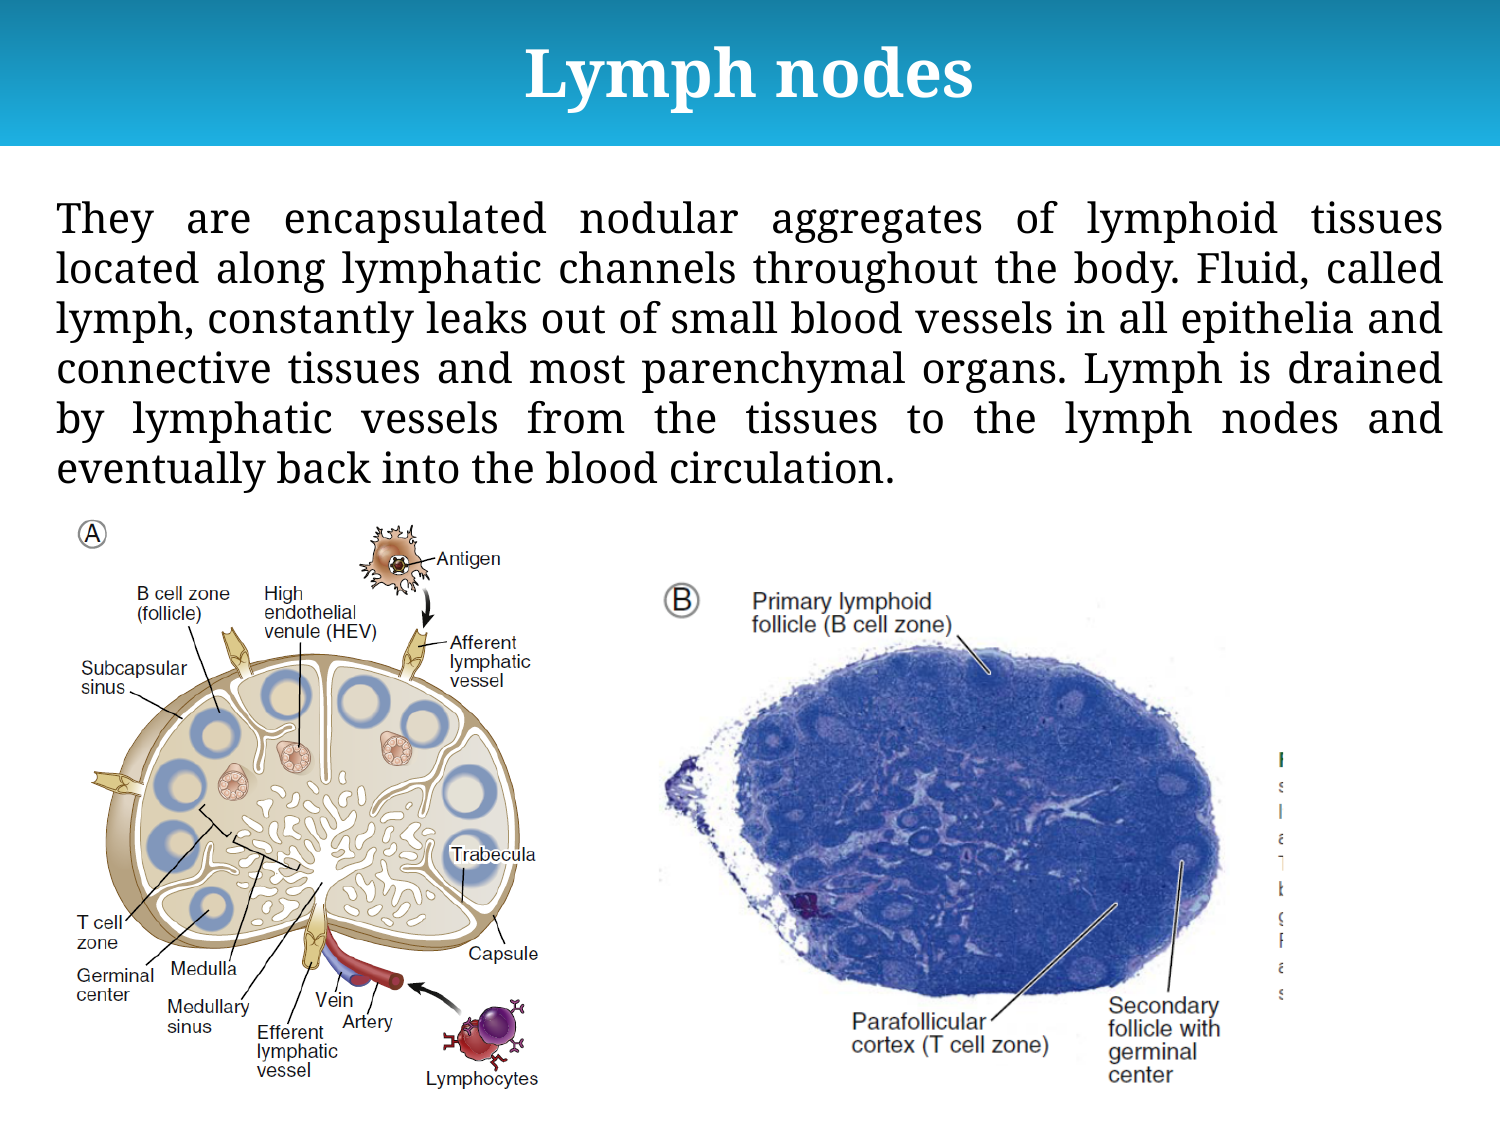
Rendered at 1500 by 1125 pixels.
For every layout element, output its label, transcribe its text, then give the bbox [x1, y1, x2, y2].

picture [590, 574, 1284, 1094]
picture [17, 503, 586, 1094]
text_box Lymph nodes [0, 0, 1500, 146]
text_box They are encapsulated nodular aggregates of lymphoid tissues located along lymphatic channels throughout the body. Fluid, called lymph, constantly leaks out of small blood vessels in all epithelia and connective tissues and most parenchymal organs. Lymph is drained by lymphatic vessels from the tissues to the lymph nodes and eventually back into the blood circulation. [41, 184, 1459, 500]
